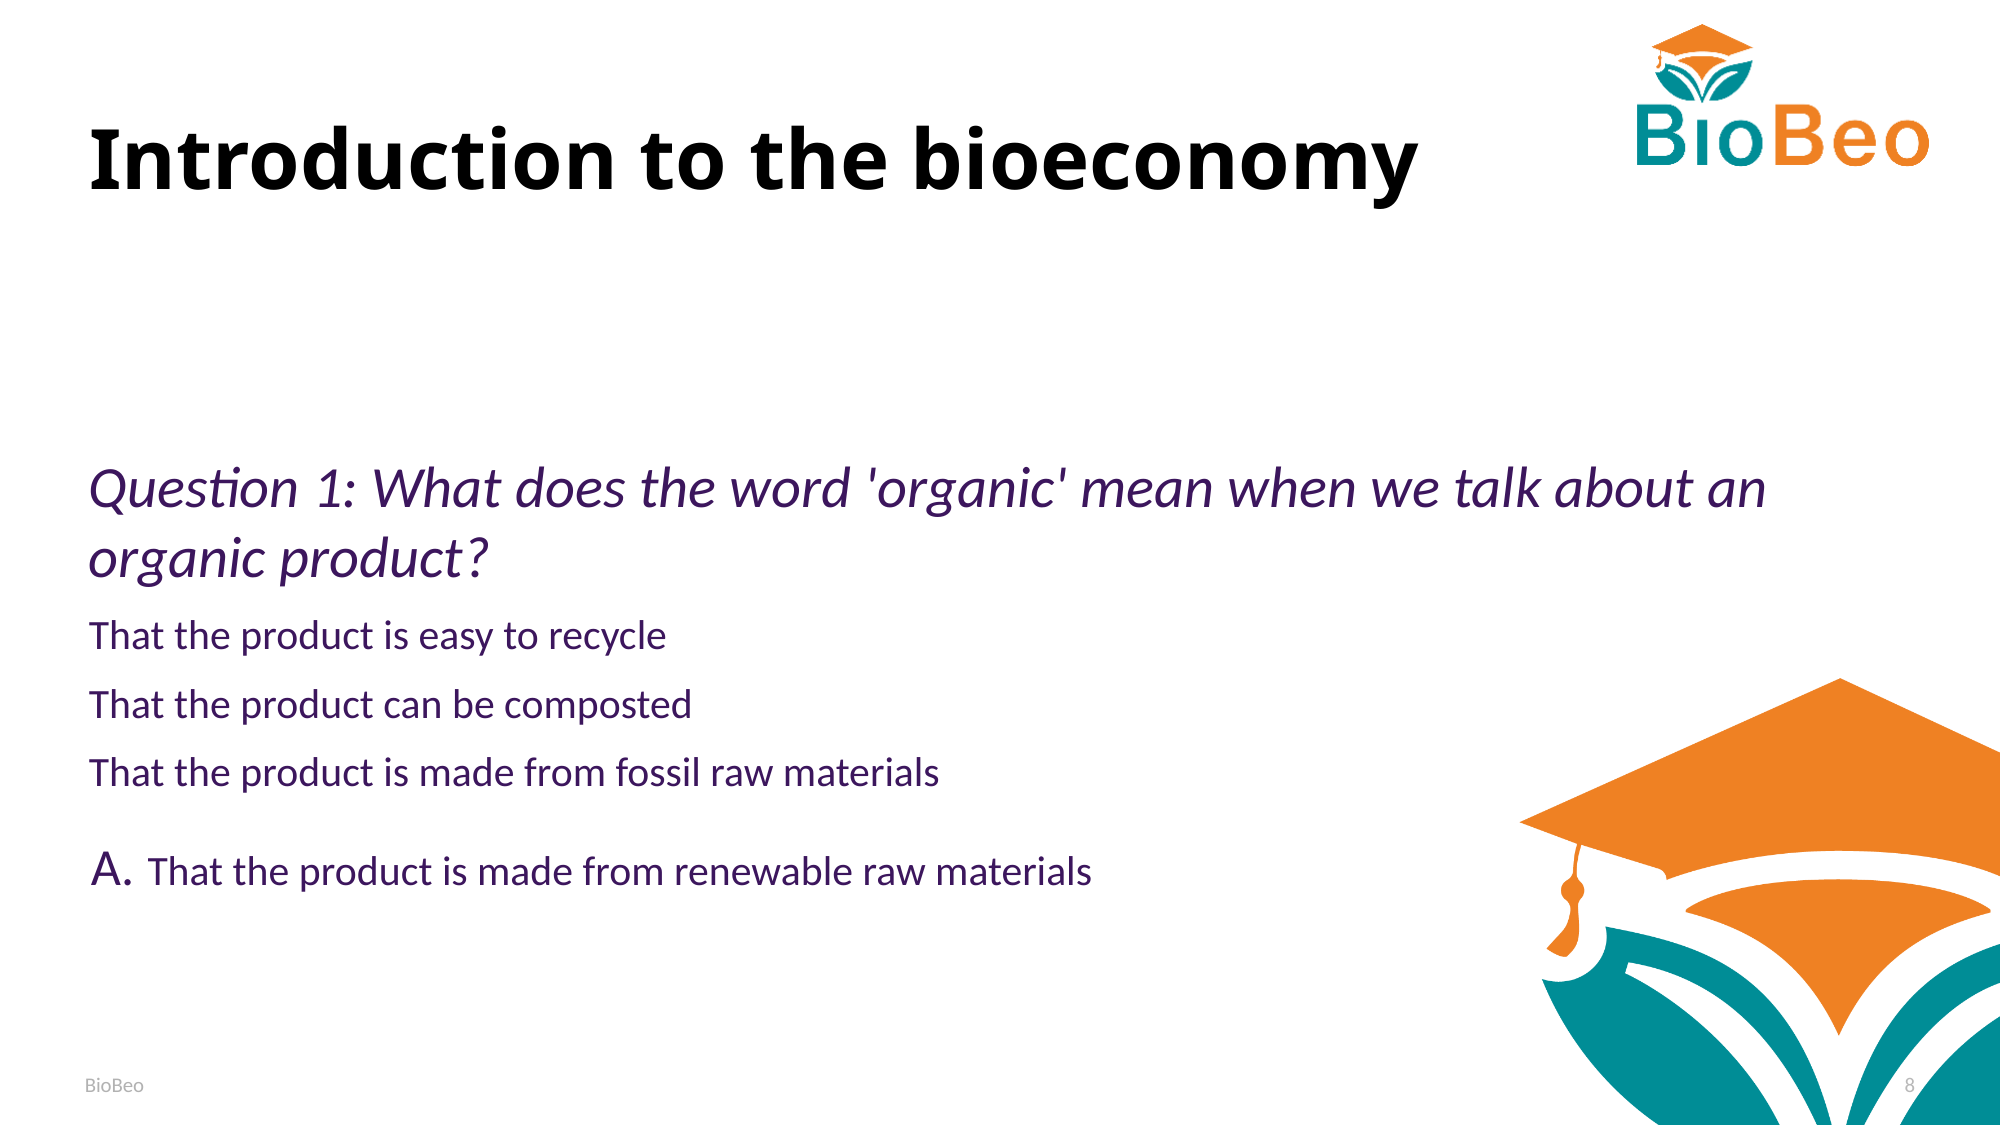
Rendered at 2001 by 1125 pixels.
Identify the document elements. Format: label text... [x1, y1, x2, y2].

text_box Question 1: What does the word 'organic' mean when we talk about an organic product? That the product is easy to recycle That the product can be composted That the product is made from fossil raw materials That the product is made from renewable raw materials [74, 441, 1819, 902]
slide_number 8 [1818, 1065, 1931, 1103]
picture [1478, 618, 2000, 1125]
footer BioBeo [69, 1065, 1805, 1103]
title Introduction to the bioeconomy [74, 88, 1935, 237]
picture [1635, 22, 1931, 88]
